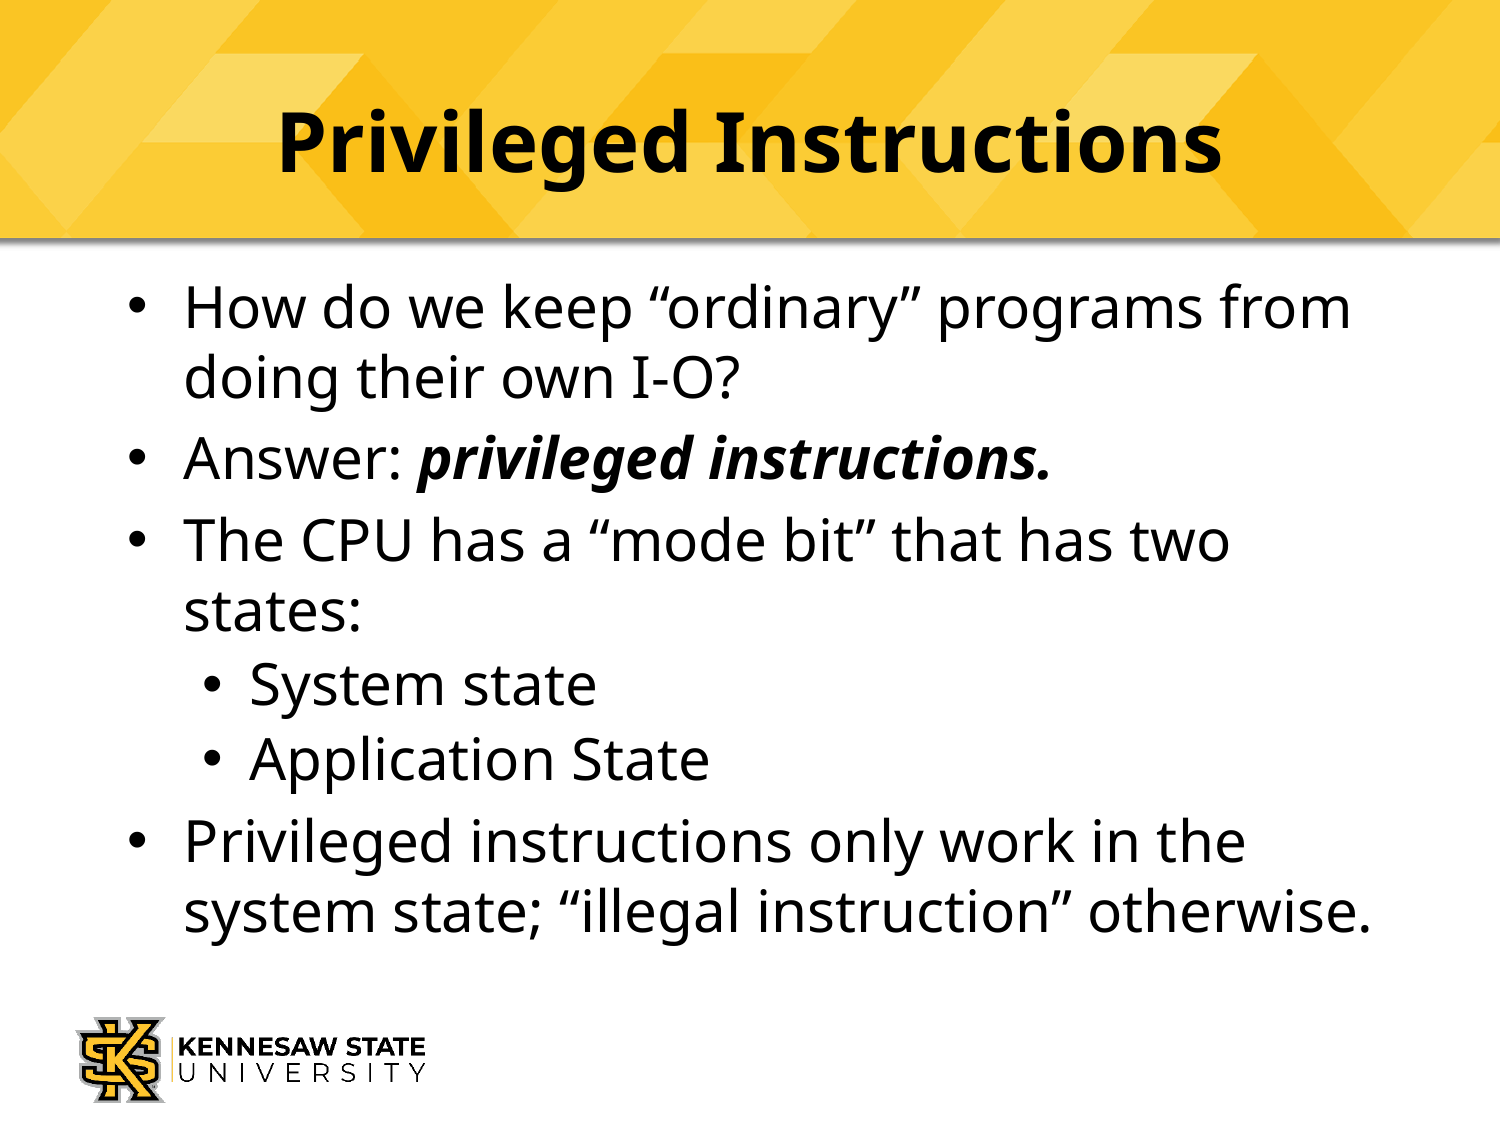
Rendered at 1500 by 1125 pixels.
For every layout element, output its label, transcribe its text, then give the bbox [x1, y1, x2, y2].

picture [0, 0, 1500, 251]
title Privileged Instructions [75, 45, 1425, 233]
list How do we keep “ordinary” programs from doing their own I-O? Answer: privileged instructions. The CPU has a “mode bit” that has two states: System state Application State Privileged instructions only work in the system state; “illegal instruction” otherwise. [112, 262, 1409, 1098]
picture [75, 1017, 425, 1103]
